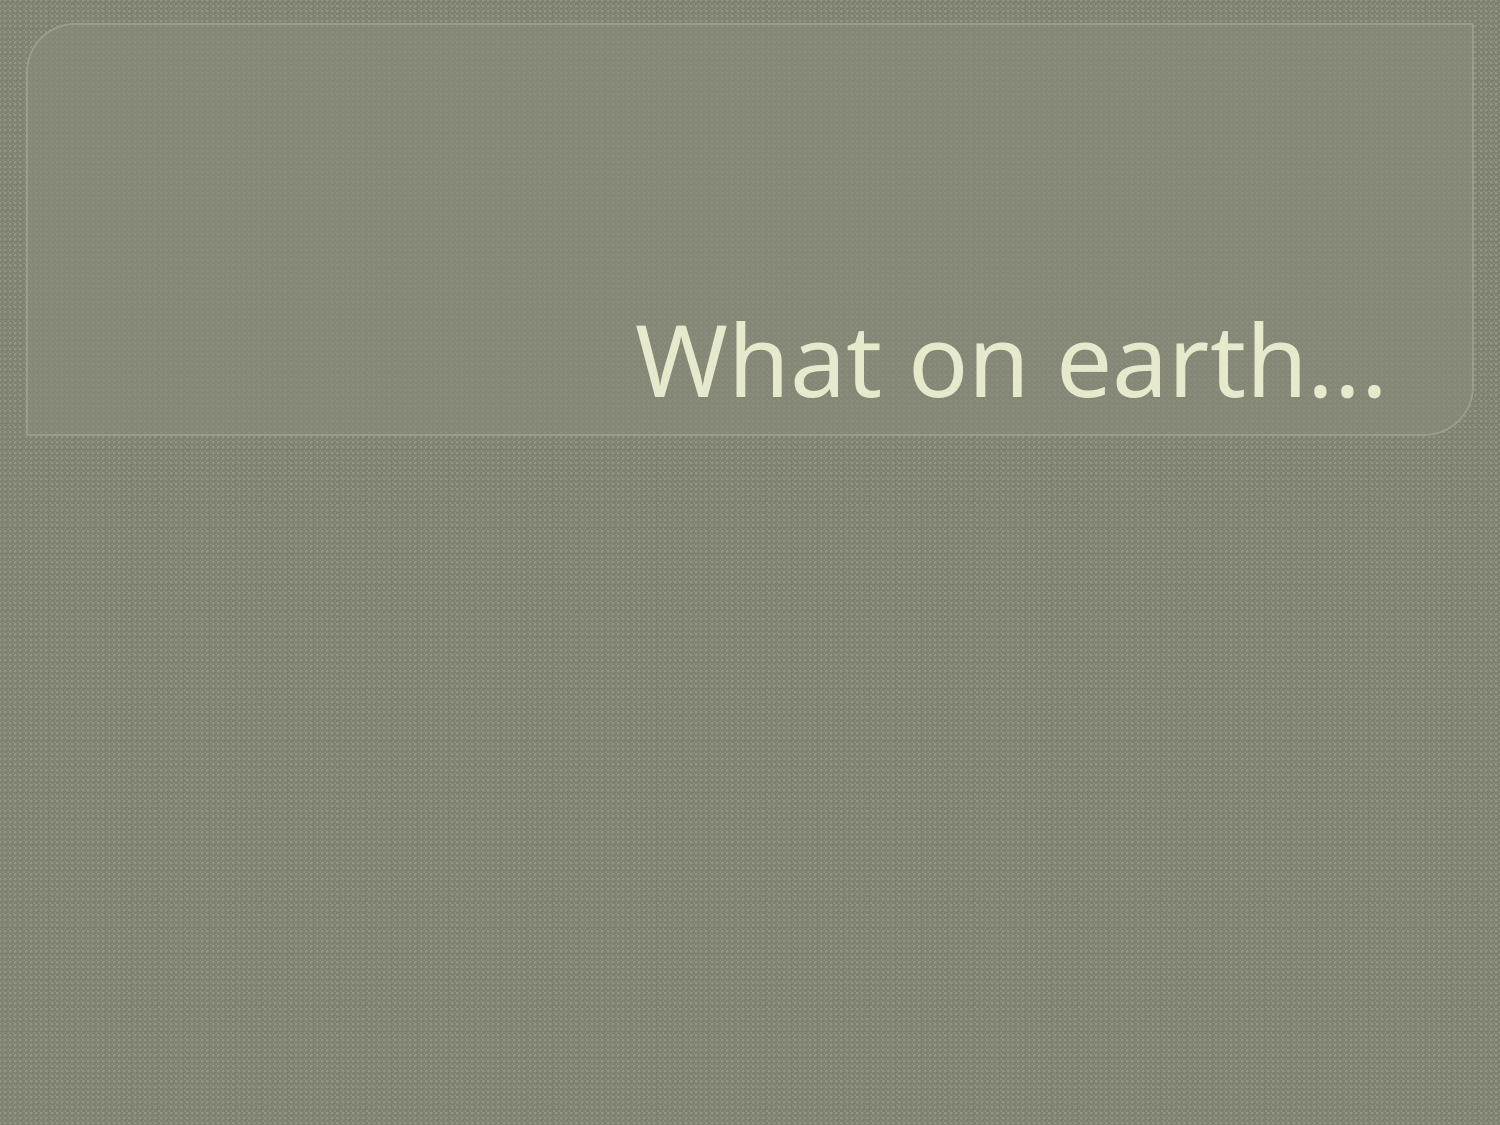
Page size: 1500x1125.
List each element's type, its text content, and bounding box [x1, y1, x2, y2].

title What on earth... [76, 62, 1427, 425]
